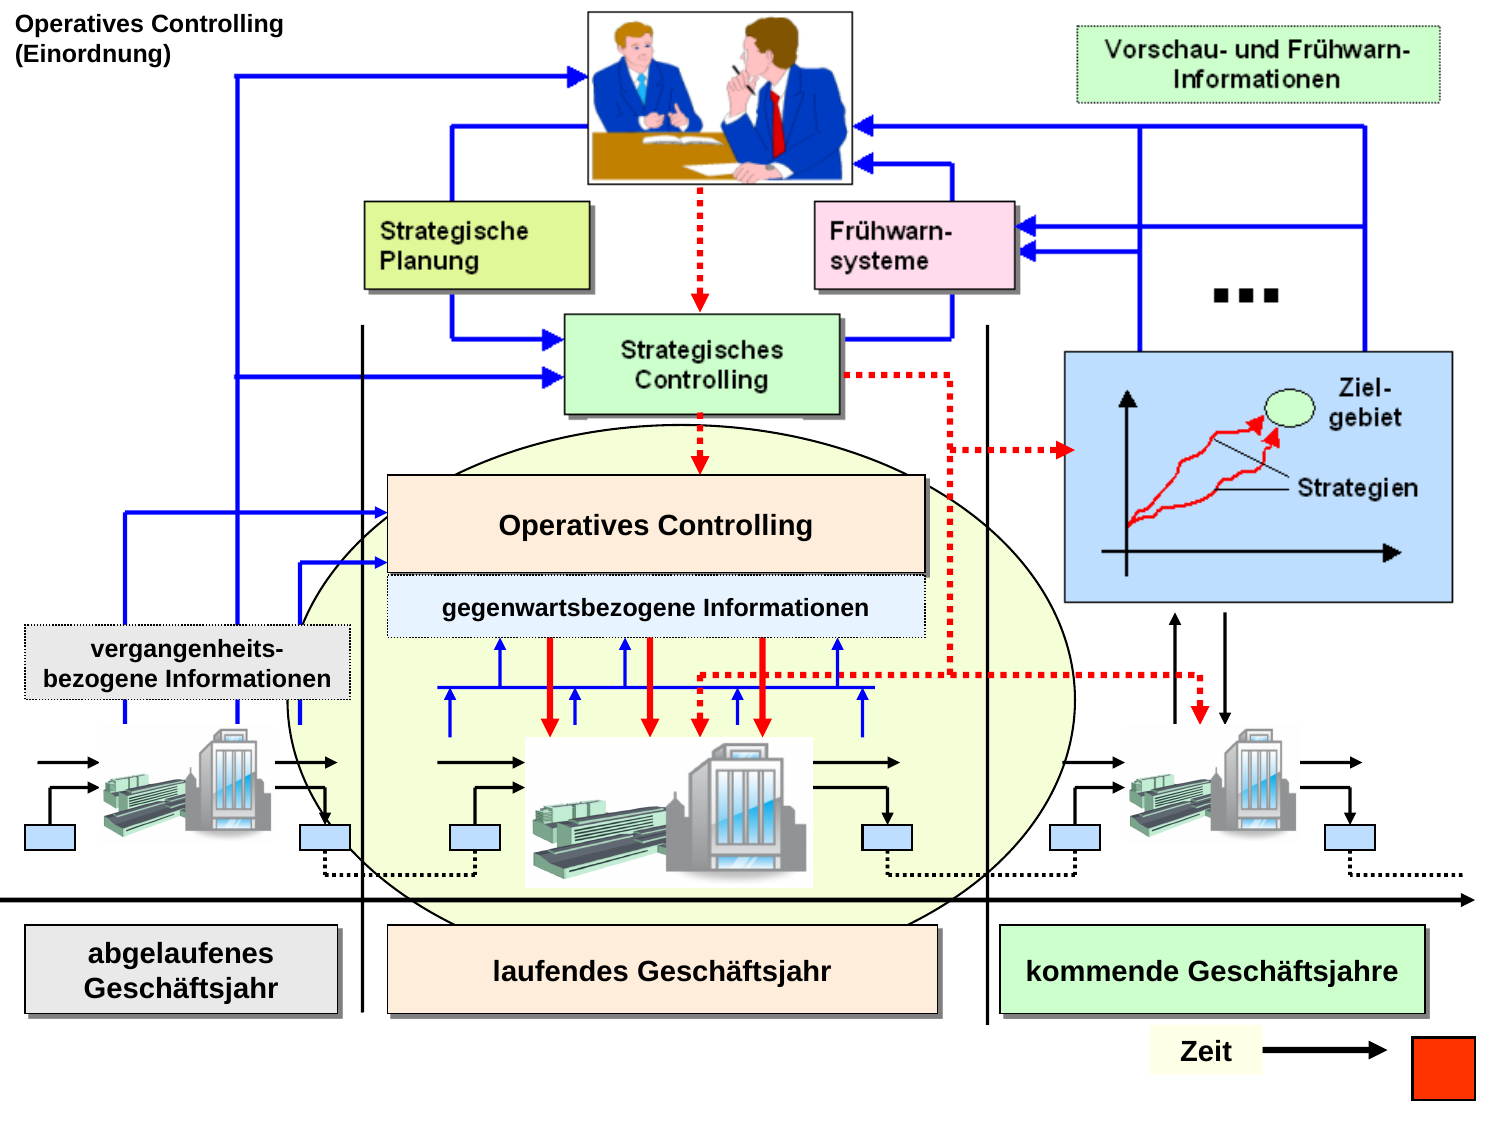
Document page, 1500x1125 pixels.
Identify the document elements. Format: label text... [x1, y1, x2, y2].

text_box [756, 638, 769, 735]
text_box [1325, 825, 1375, 850]
text_box [568, 687, 582, 725]
text_box [643, 638, 657, 735]
text_box [300, 825, 350, 850]
text_box [816, 756, 901, 769]
text_box [831, 638, 844, 688]
text_box gegenwartsbezogene Informationen [387, 628, 925, 638]
text_box [443, 688, 457, 738]
text_box [856, 687, 869, 738]
text_box [493, 638, 507, 688]
text_box [1193, 710, 1207, 723]
text_box [618, 638, 632, 688]
text_box [412, 901, 950, 924]
text_box Operatives Controlling (Einordnung) [0, 0, 197, 75]
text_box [524, 737, 813, 888]
text_box [543, 638, 557, 735]
text_box [1412, 1037, 1475, 1100]
text_box [1343, 788, 1357, 825]
text_box [50, 781, 94, 794]
text_box [37, 756, 94, 769]
text_box [1218, 628, 1232, 723]
text_box abgelaufenes Geschäftsjahr [24, 924, 338, 1014]
text_box Zeit [1149, 1024, 1263, 1075]
text_box [881, 788, 894, 825]
text_box laufendes Geschäftsjahr [387, 924, 938, 1014]
text_box [693, 725, 707, 735]
text_box [988, 628, 1075, 873]
text_box [1304, 756, 1363, 769]
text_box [1124, 724, 1301, 844]
text_box [437, 756, 519, 769]
text_box [287, 628, 362, 861]
text_box [1062, 756, 1119, 769]
text_box [988, 893, 1475, 907]
text_box [1050, 825, 1100, 850]
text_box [99, 724, 276, 844]
text_box [450, 825, 500, 850]
text_box [1075, 781, 1119, 794]
text_box [279, 756, 338, 769]
text_box kommende Geschäftsjahre [999, 924, 1425, 1014]
text_box [363, 628, 987, 899]
text_box [731, 687, 744, 725]
text_box [475, 781, 519, 794]
text_box vergangenheits-bezogene Informationen [24, 624, 350, 700]
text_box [199, 0, 1467, 619]
text_box [862, 825, 913, 850]
text_box [24, 825, 75, 850]
text_box [318, 787, 332, 825]
text_box [1263, 1043, 1388, 1057]
